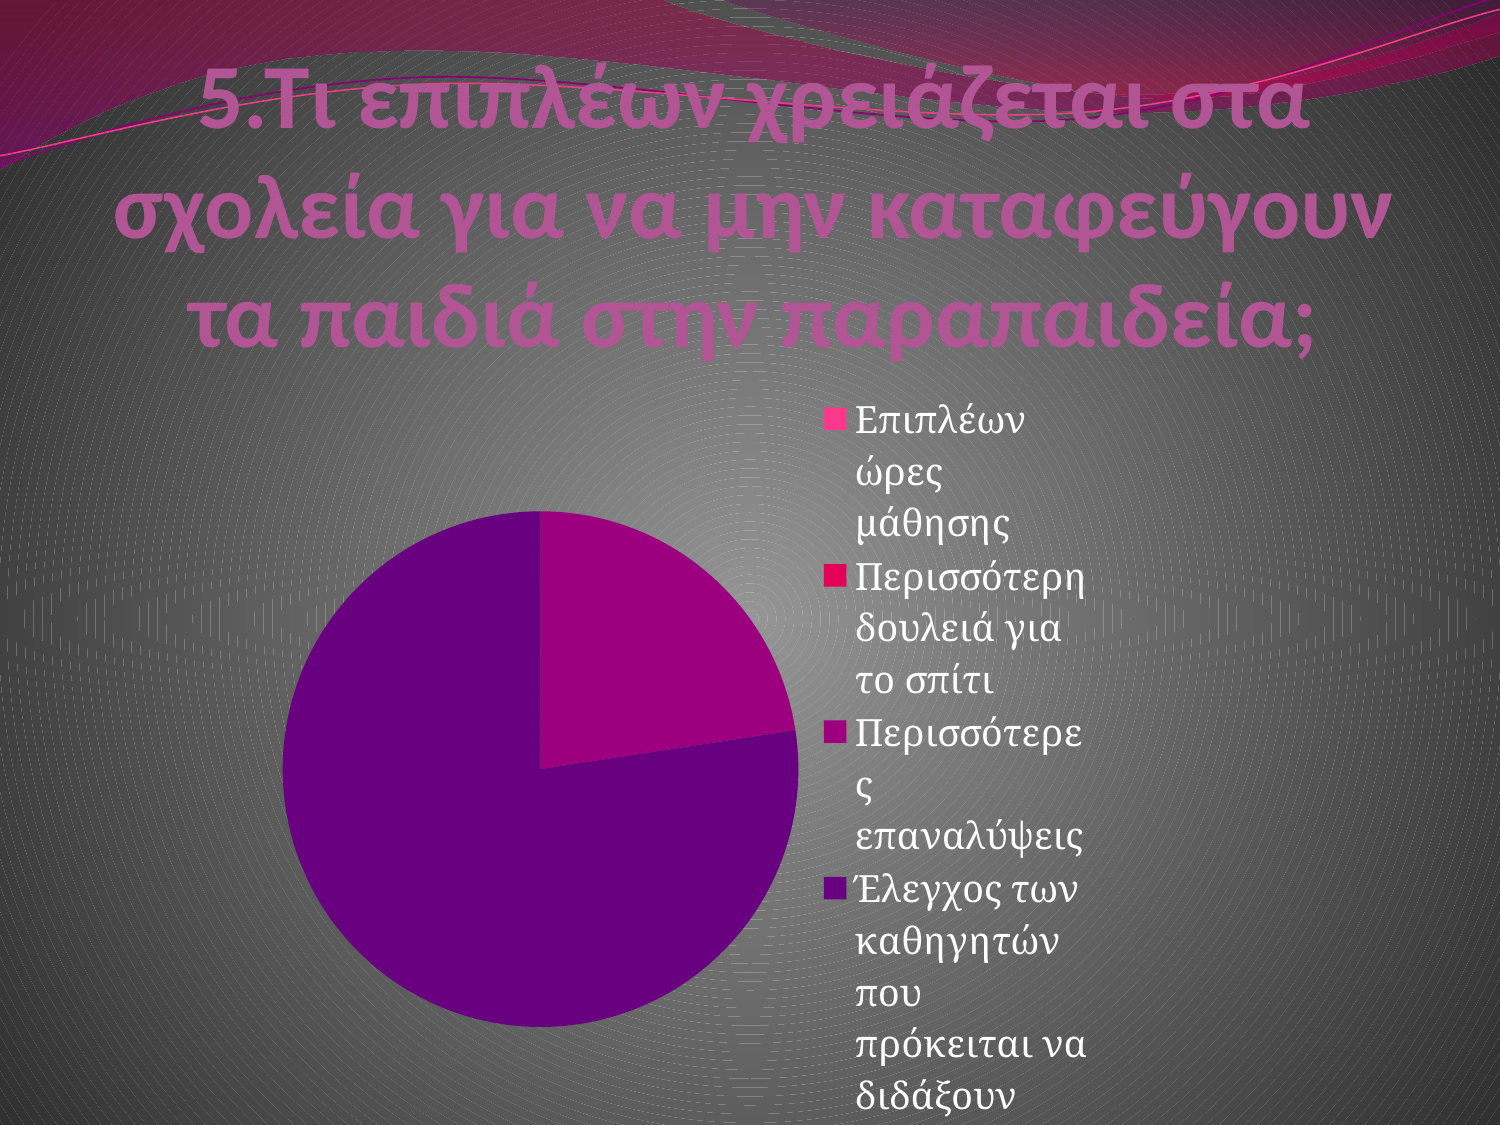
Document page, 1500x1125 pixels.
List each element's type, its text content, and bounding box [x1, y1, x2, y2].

title 5.Τι επιπλέων χρειάζεται στα σχολεία για να μην καταφεύγουν τα παιδιά στην παραπαιδεία; [112, 66, 1401, 367]
chart [265, 385, 1117, 1125]
